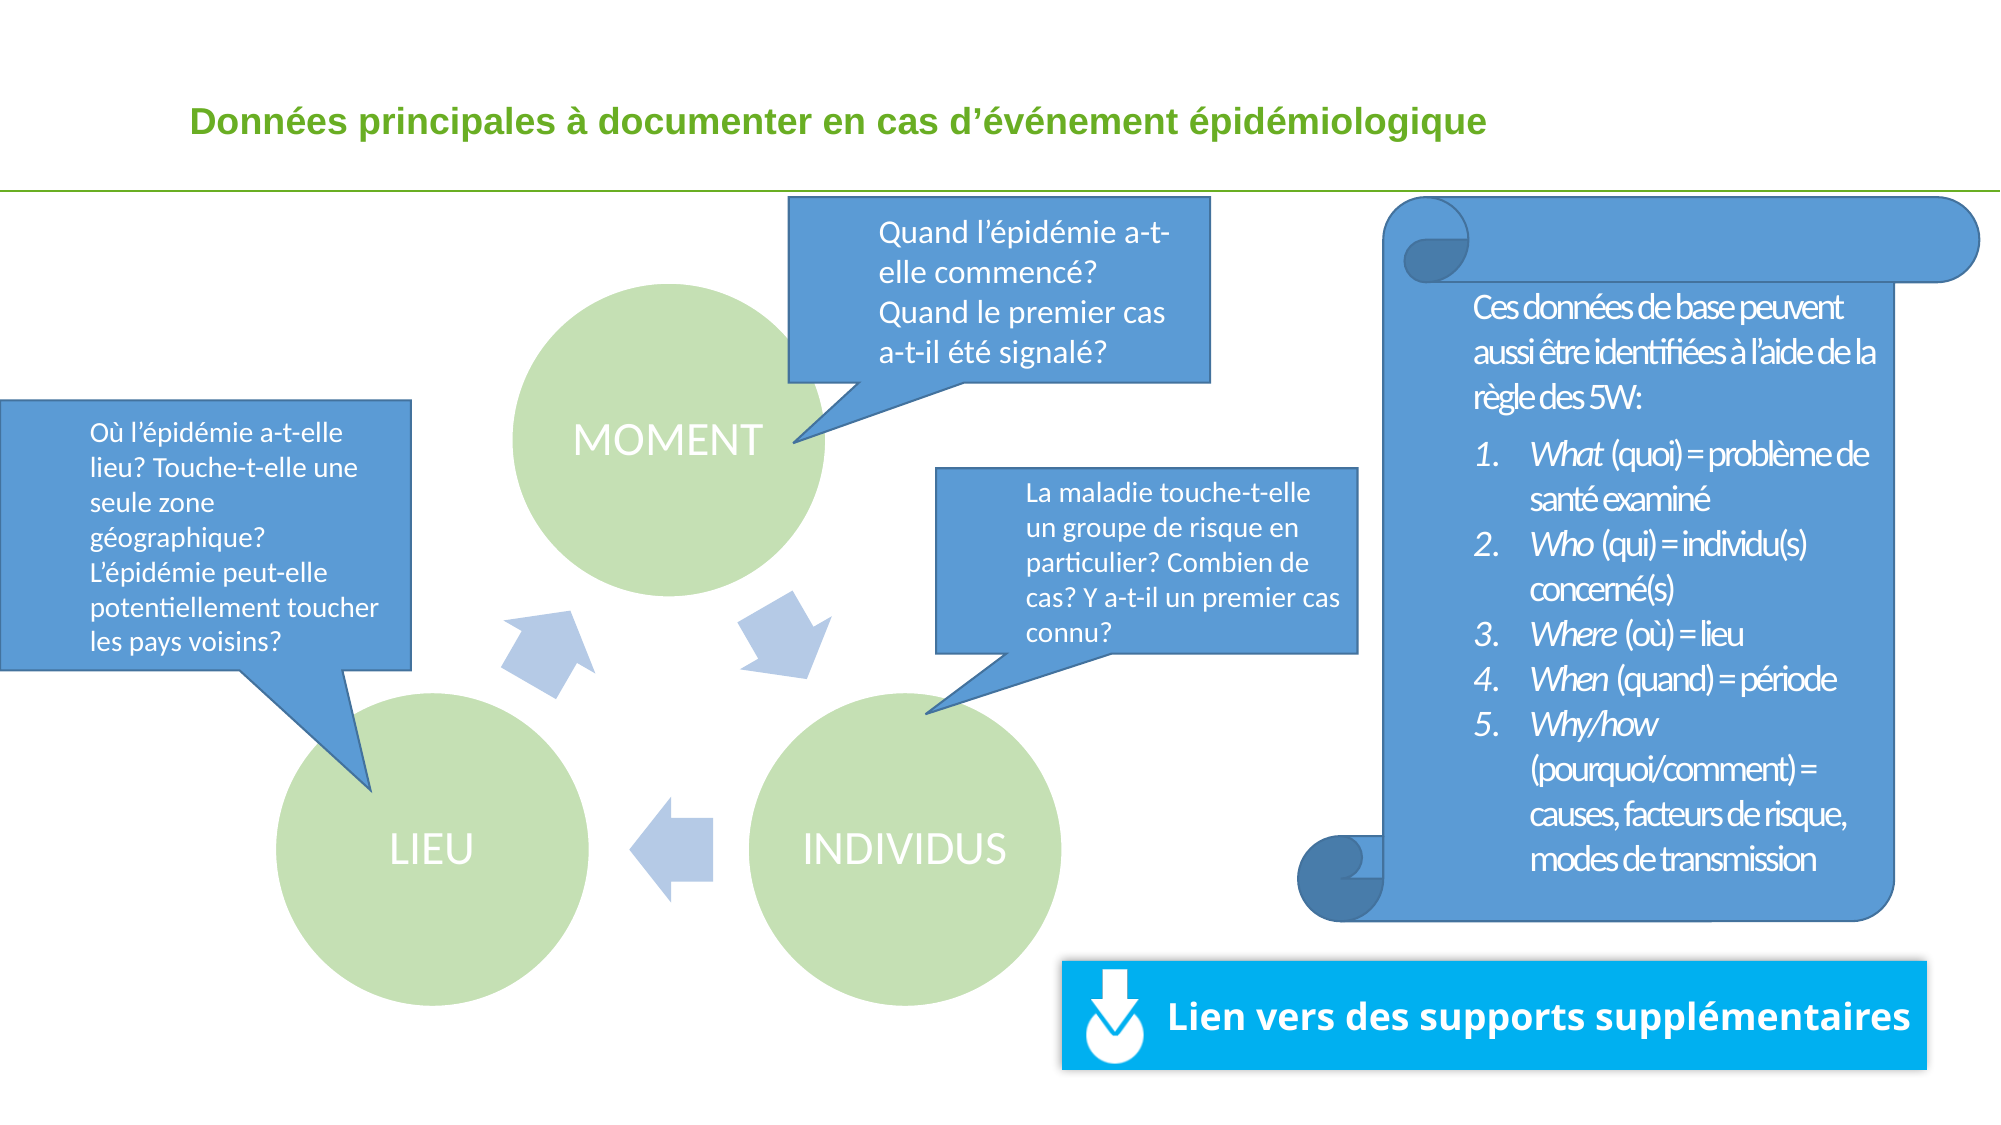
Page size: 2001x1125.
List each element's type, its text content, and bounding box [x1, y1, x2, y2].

text_box Données principales à documenter en cas d’événement épidémiologique [174, 89, 1667, 150]
picture [1087, 1014, 1143, 1063]
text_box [105, 282, 1233, 1007]
text_box Ces données de base peuvent aussi être identifiées à l’aide de la règle des 5W: What (quoi) = problème de santé examiné Who (qui) = individu(s) concerné(s) Where (où) = lieu When (quand) = période Why/how (pourquoi/comment) = causes, facteurs de risque, modes de transmission [1297, 196, 1981, 923]
text_box Où l’épidémie a-t-elle lieu? Touche-t-elle une seule zone géographique? L’épidémie peut-elle potentiellement toucher les pays voisins? [0, 399, 105, 672]
picture [1092, 970, 1137, 1030]
text_box La maladie touche-t-elle un groupe de risque en particulier? Combien de cas? Y a-t-il un premier cas connu? [1233, 467, 1359, 655]
text_box Lien vers des supports supplémentaires [1168, 960, 1927, 1070]
text_box Quand l’épidémie a-t-elle commencé? Quand le premier cas a-t-il été signalé? [787, 196, 1212, 282]
